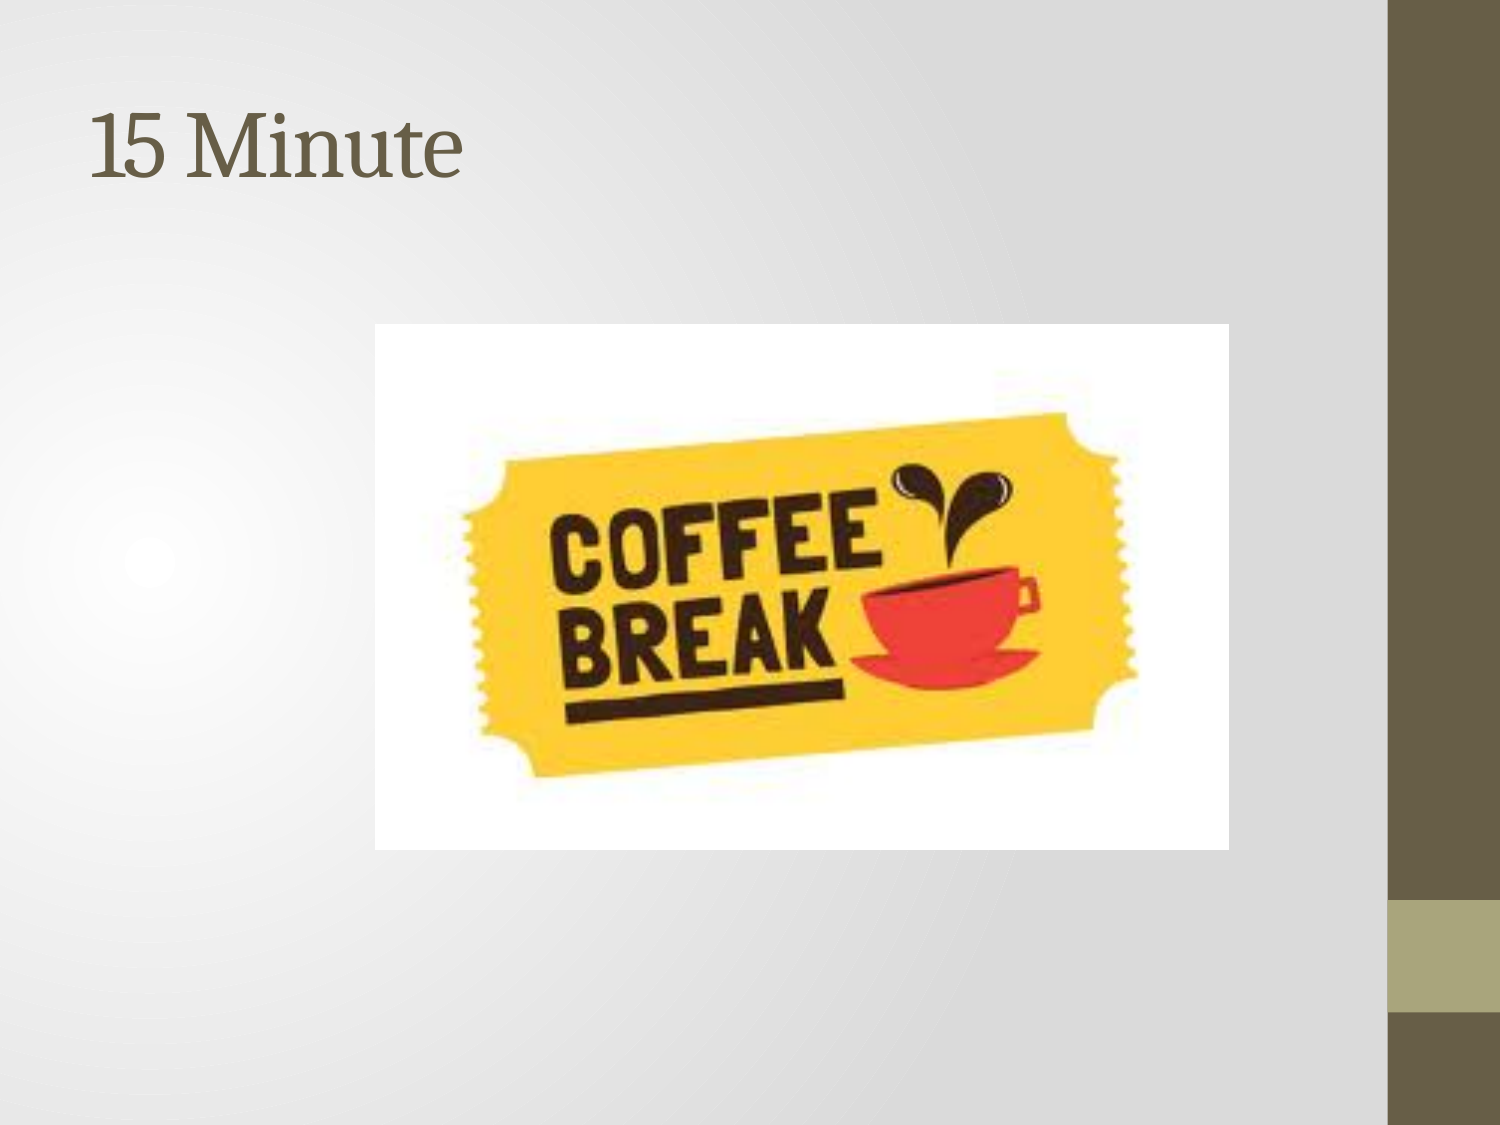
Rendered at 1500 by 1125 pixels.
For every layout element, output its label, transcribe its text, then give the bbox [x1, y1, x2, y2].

title 15 Minute [75, 45, 1325, 233]
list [374, 324, 1229, 851]
